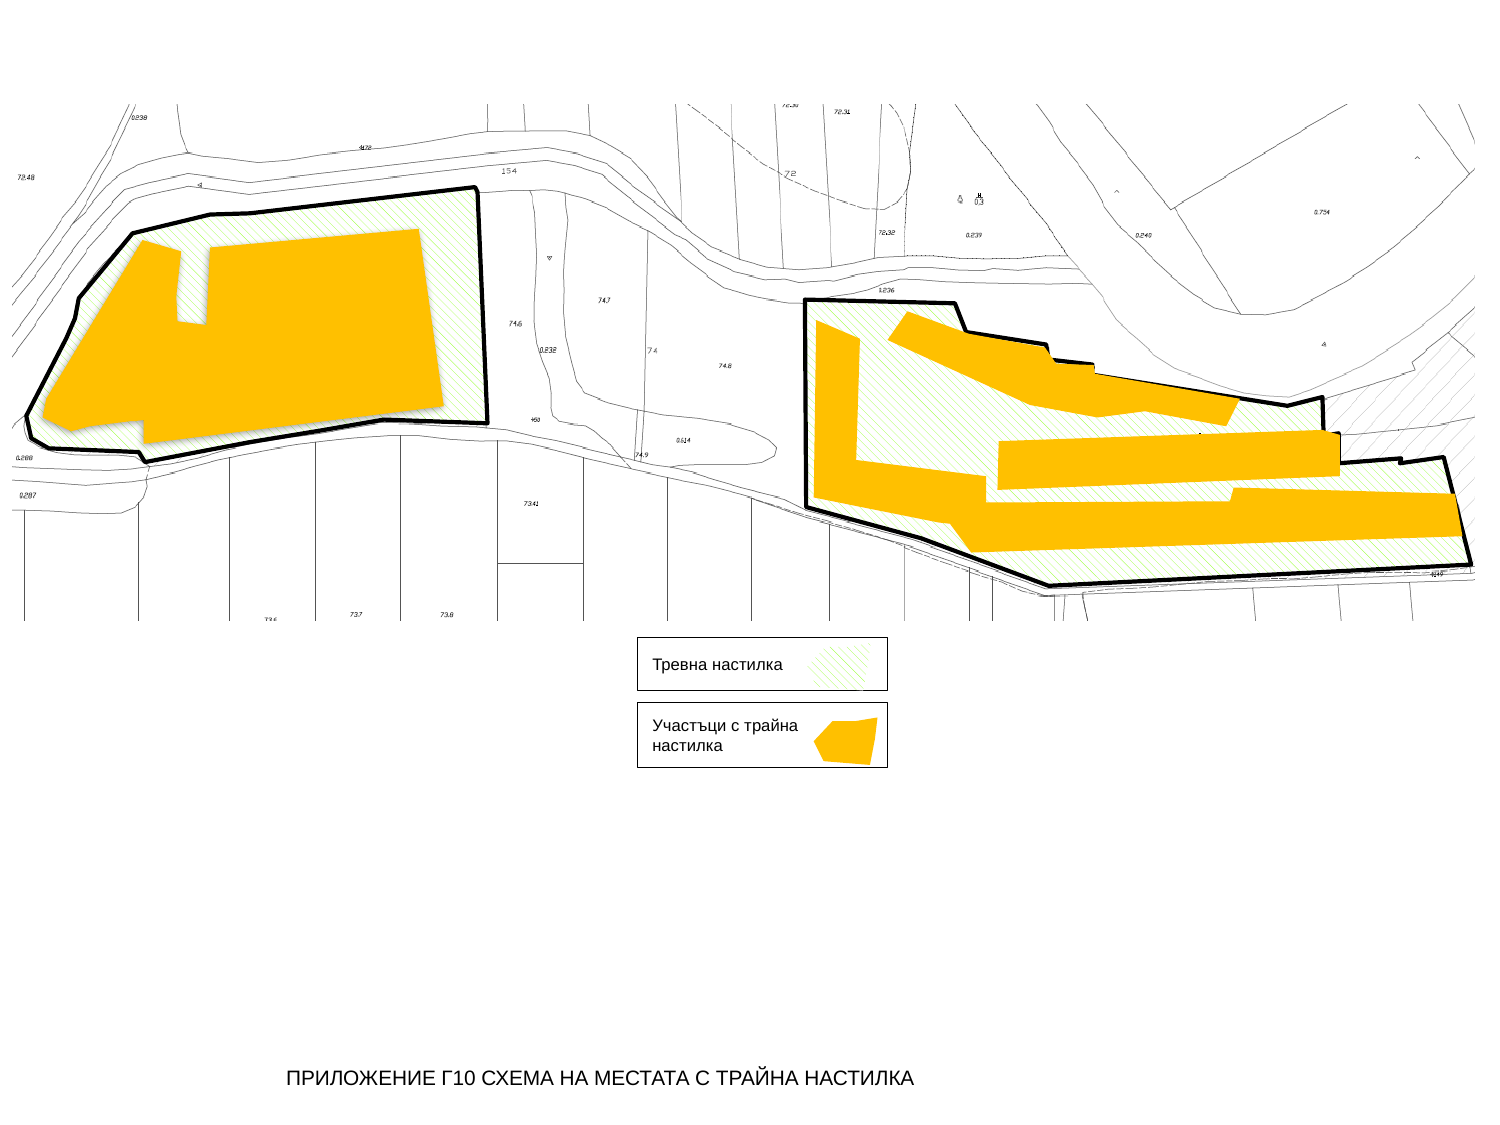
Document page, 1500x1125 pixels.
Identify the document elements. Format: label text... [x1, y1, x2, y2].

text_box [804, 640, 873, 693]
text_box [811, 715, 880, 768]
text_box Участъци с трайна настилка [635, 700, 890, 770]
text_box ПРИЛОЖЕНИЕ Г10 СХЕМА НА МЕСТАТА С ТРАЙНА НАСТИЛКА [149, 1057, 1050, 1097]
picture [12, 103, 1476, 622]
text_box Тревна настилка [635, 635, 890, 693]
